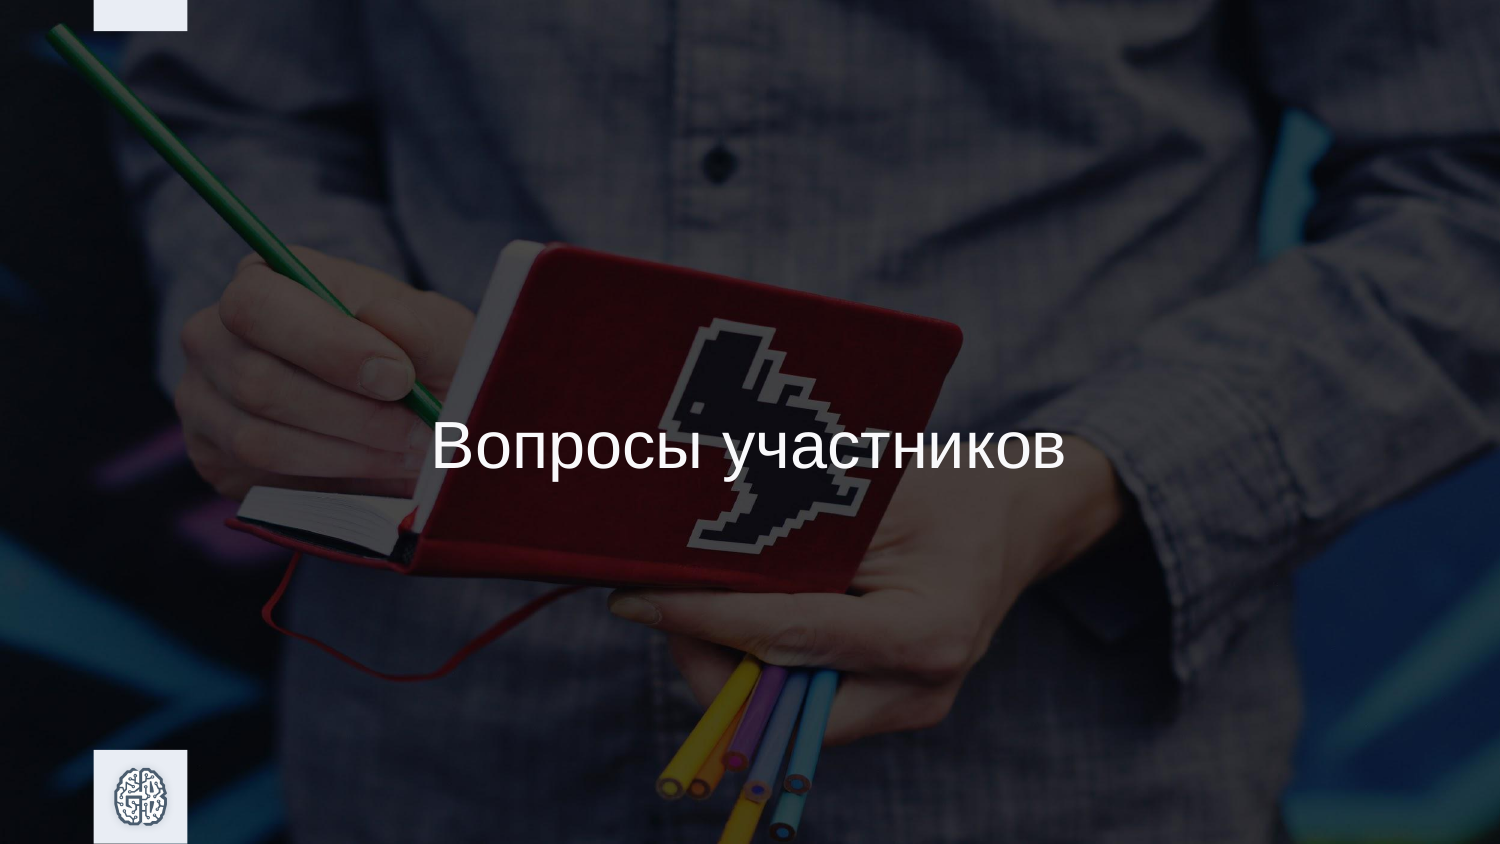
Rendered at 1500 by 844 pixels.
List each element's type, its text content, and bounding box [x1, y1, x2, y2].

picture [106, 760, 175, 834]
text_box Вопросы участников [187, 93, 1312, 750]
picture [0, 0, 1500, 844]
